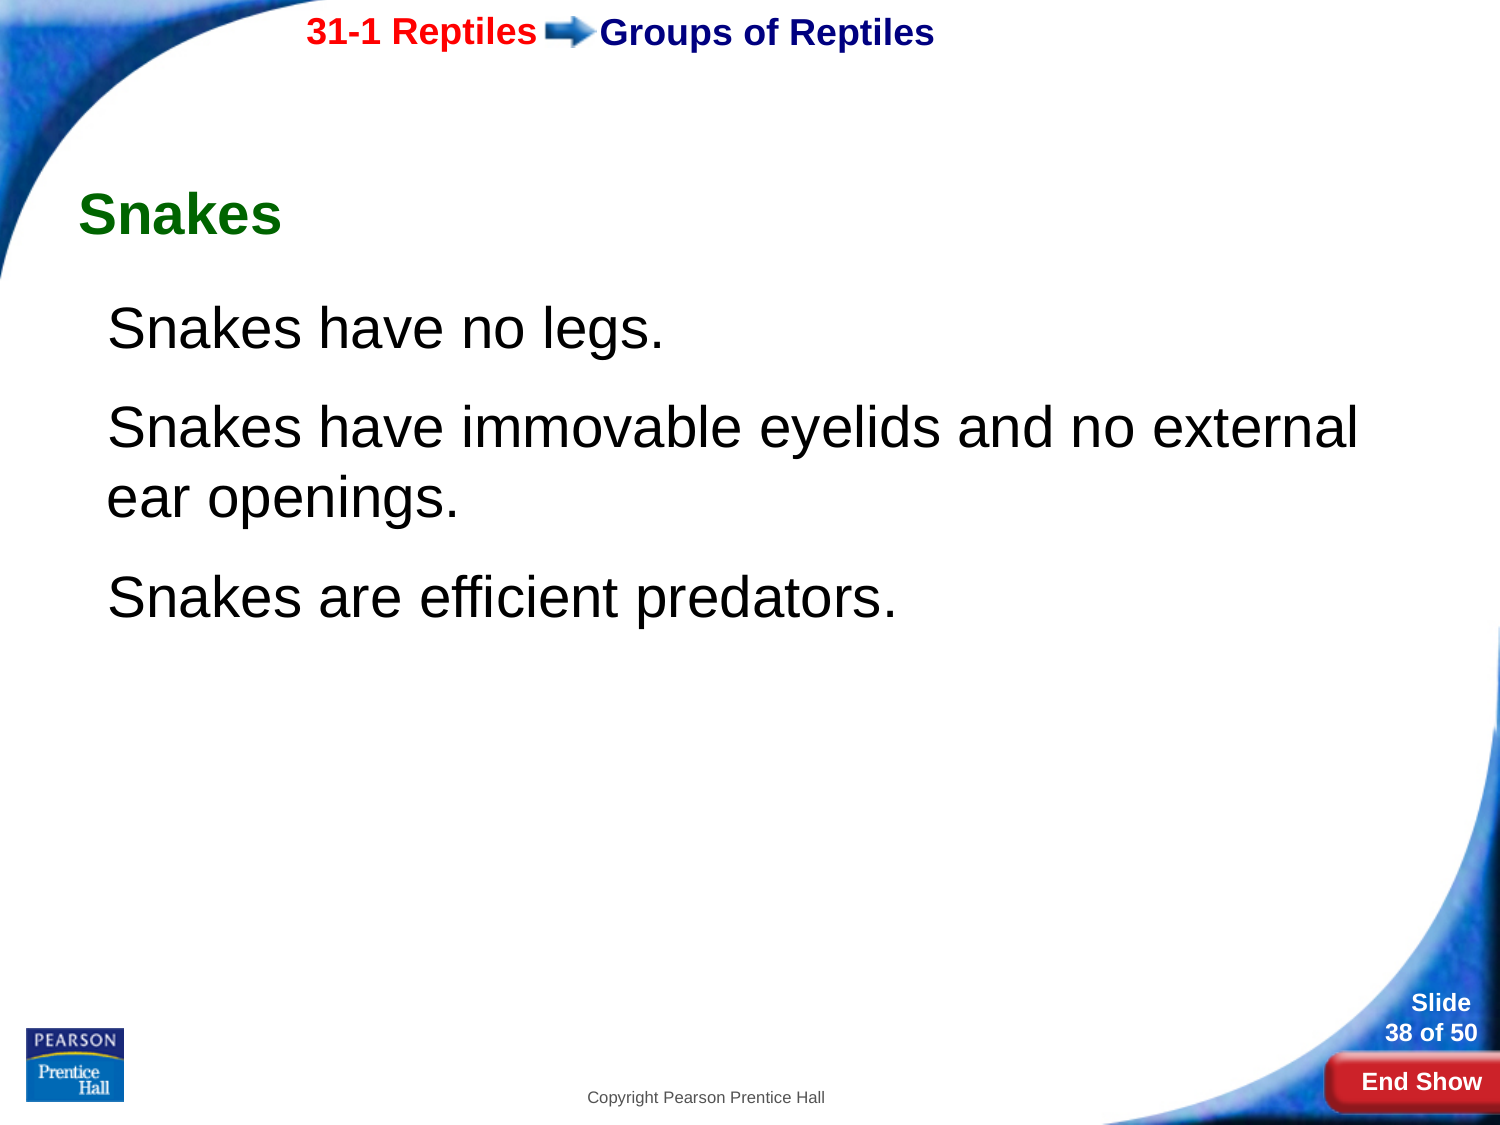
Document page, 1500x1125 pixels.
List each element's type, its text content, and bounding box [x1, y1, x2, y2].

title Groups of Reptiles [584, 0, 1254, 76]
picture [0, 0, 1500, 1125]
list Snakes Snakes have no legs. Snakes have immovable eyelids and no external ear openings. Snakes are efficient predators. [44, 179, 1448, 991]
footer Copyright Pearson Prentice Hall [468, 1078, 945, 1105]
